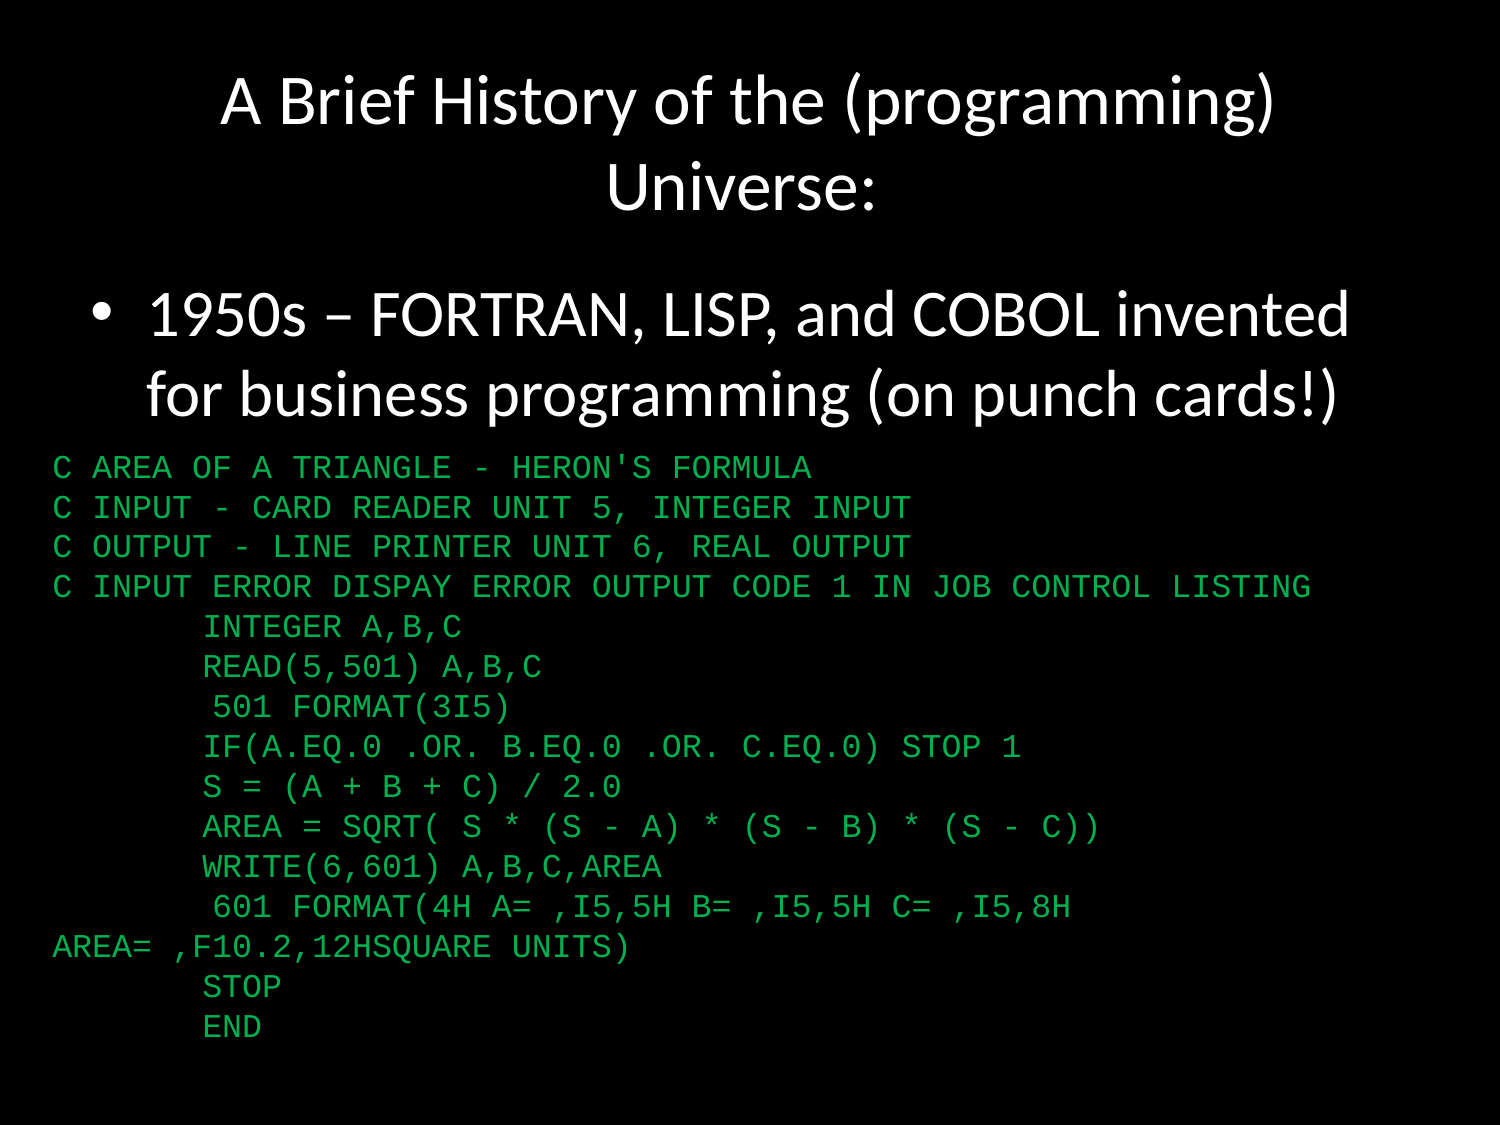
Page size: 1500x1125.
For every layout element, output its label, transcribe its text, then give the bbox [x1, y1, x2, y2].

text_box C AREA OF A TRIANGLE - HERON'S FORMULA C INPUT - CARD READER UNIT 5, INTEGER INPUT C OUTPUT - LINE PRINTER UNIT 6, REAL OUTPUT C INPUT ERROR DISPAY ERROR OUTPUT CODE 1 IN JOB CONTROL LISTING INTEGER A,B,C READ(5,501) A,B,C 501 FORMAT(3I5) IF(A.EQ.0 .OR. B.EQ.0 .OR. C.EQ.0) STOP 1 S = (A + B + C) / 2.0 AREA = SQRT( S * (S - A) * (S - B) * (S - C)) WRITE(6,601) A,B,C,AREA 601 FORMAT(4H A= ,I5,5H B= ,I5,5H C= ,I5,8H AREA= ,F10.2,12HSQUARE UNITS) STOP END [37, 437, 1425, 1051]
list 1950s – FORTRAN, LISP, and COBOL invented for business programming (on punch cards!) [75, 262, 1425, 437]
title A Brief History of the (programming) Universe: [75, 45, 1425, 233]
